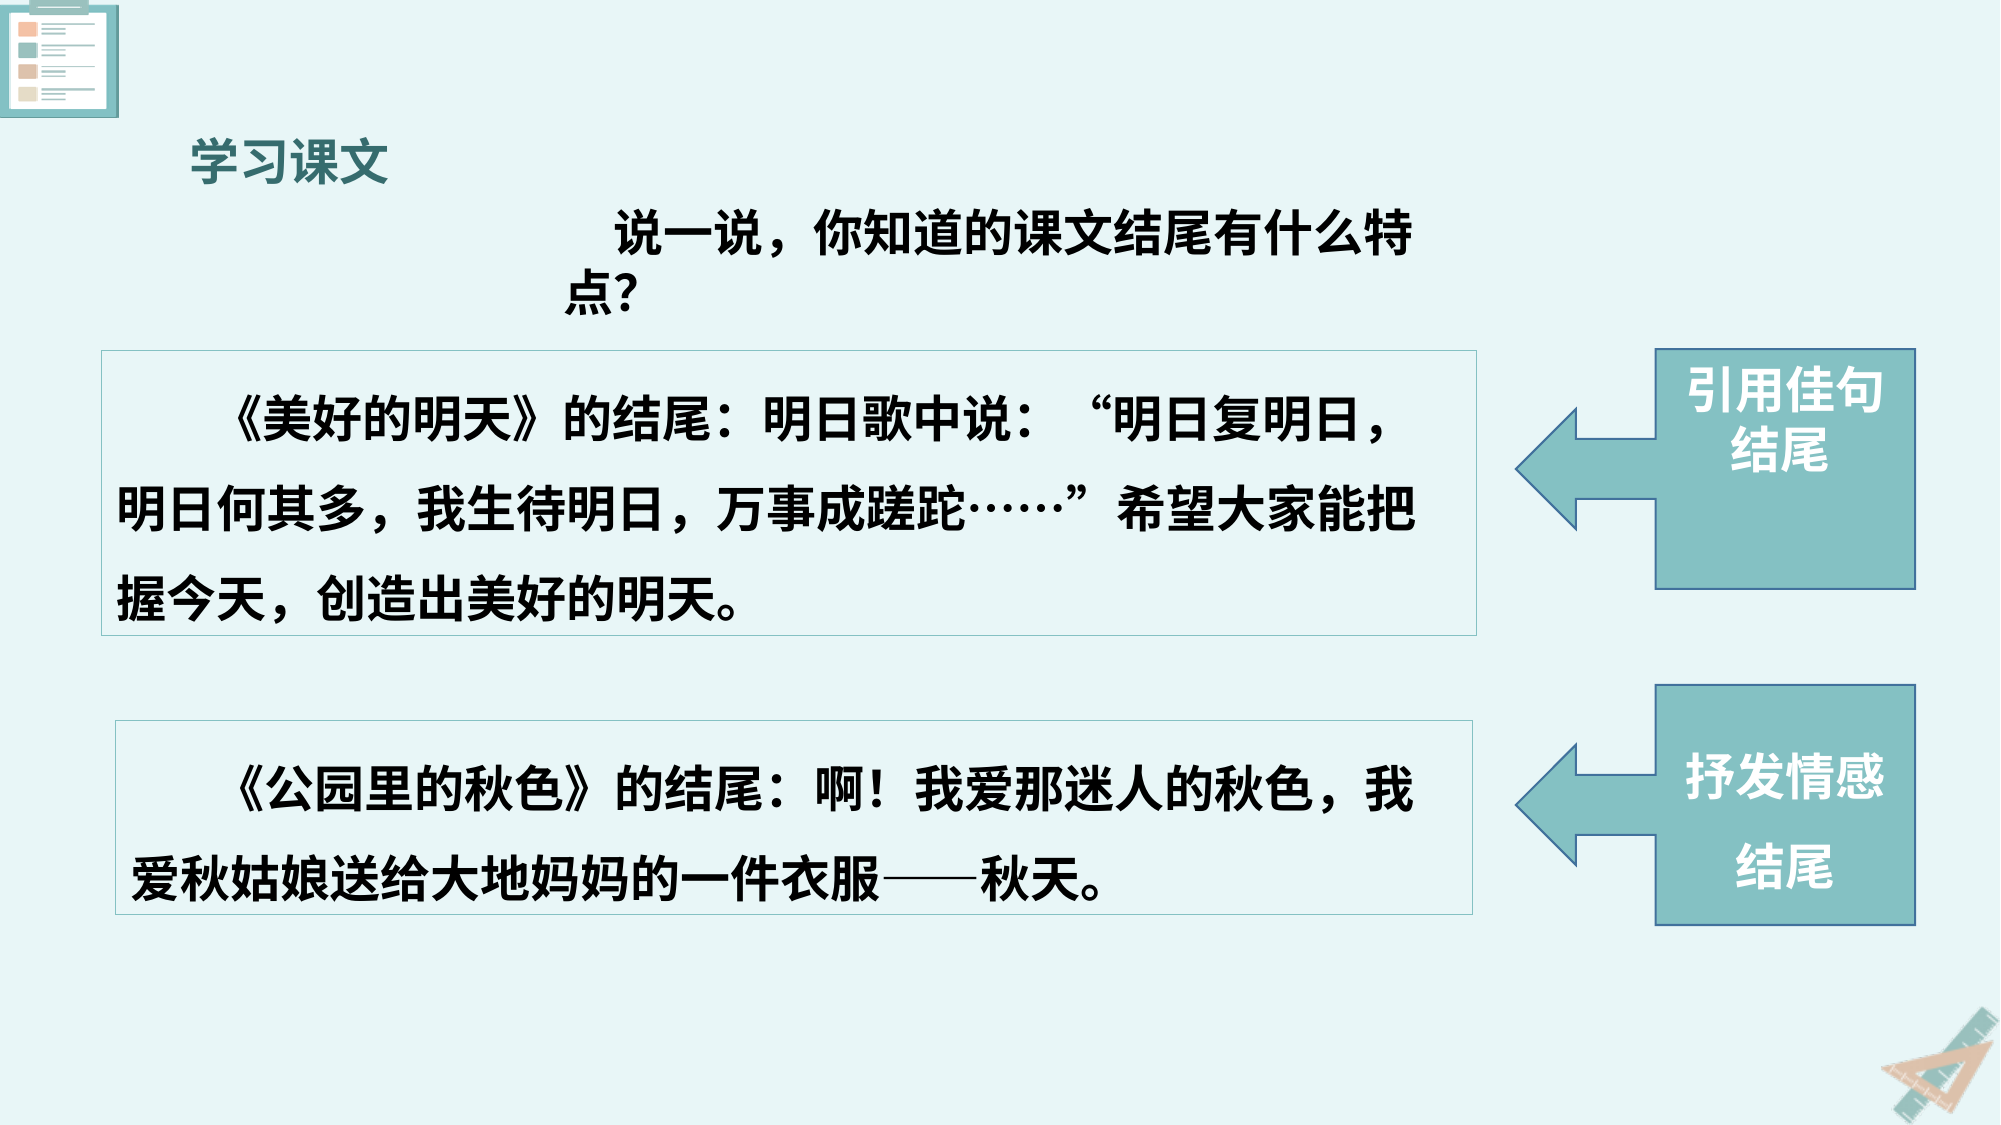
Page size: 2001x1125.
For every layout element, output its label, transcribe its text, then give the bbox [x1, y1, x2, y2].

text_box 学习课文 [174, 123, 405, 199]
text_box 说一说，你知道的课文结尾有什么特点？ [548, 223, 1479, 299]
picture [1881, 1006, 2000, 1125]
text_box 引用佳句结尾 [1515, 349, 1916, 589]
picture [0, 0, 119, 119]
text_box 《公园里的秋色》的结尾：啊！我爱那迷人的秋色，我爱秋姑娘送给大地妈妈的一件衣服——秋天。 [115, 720, 1473, 915]
text_box 《美好的明天》的结尾：明日歌中说：“明日复明日，明日何其多，我生待明日，万事成蹉跎……”希望大家能把握今天，创造出美好的明天。 [101, 350, 1477, 636]
text_box 抒发情感结尾 [1515, 684, 1916, 925]
